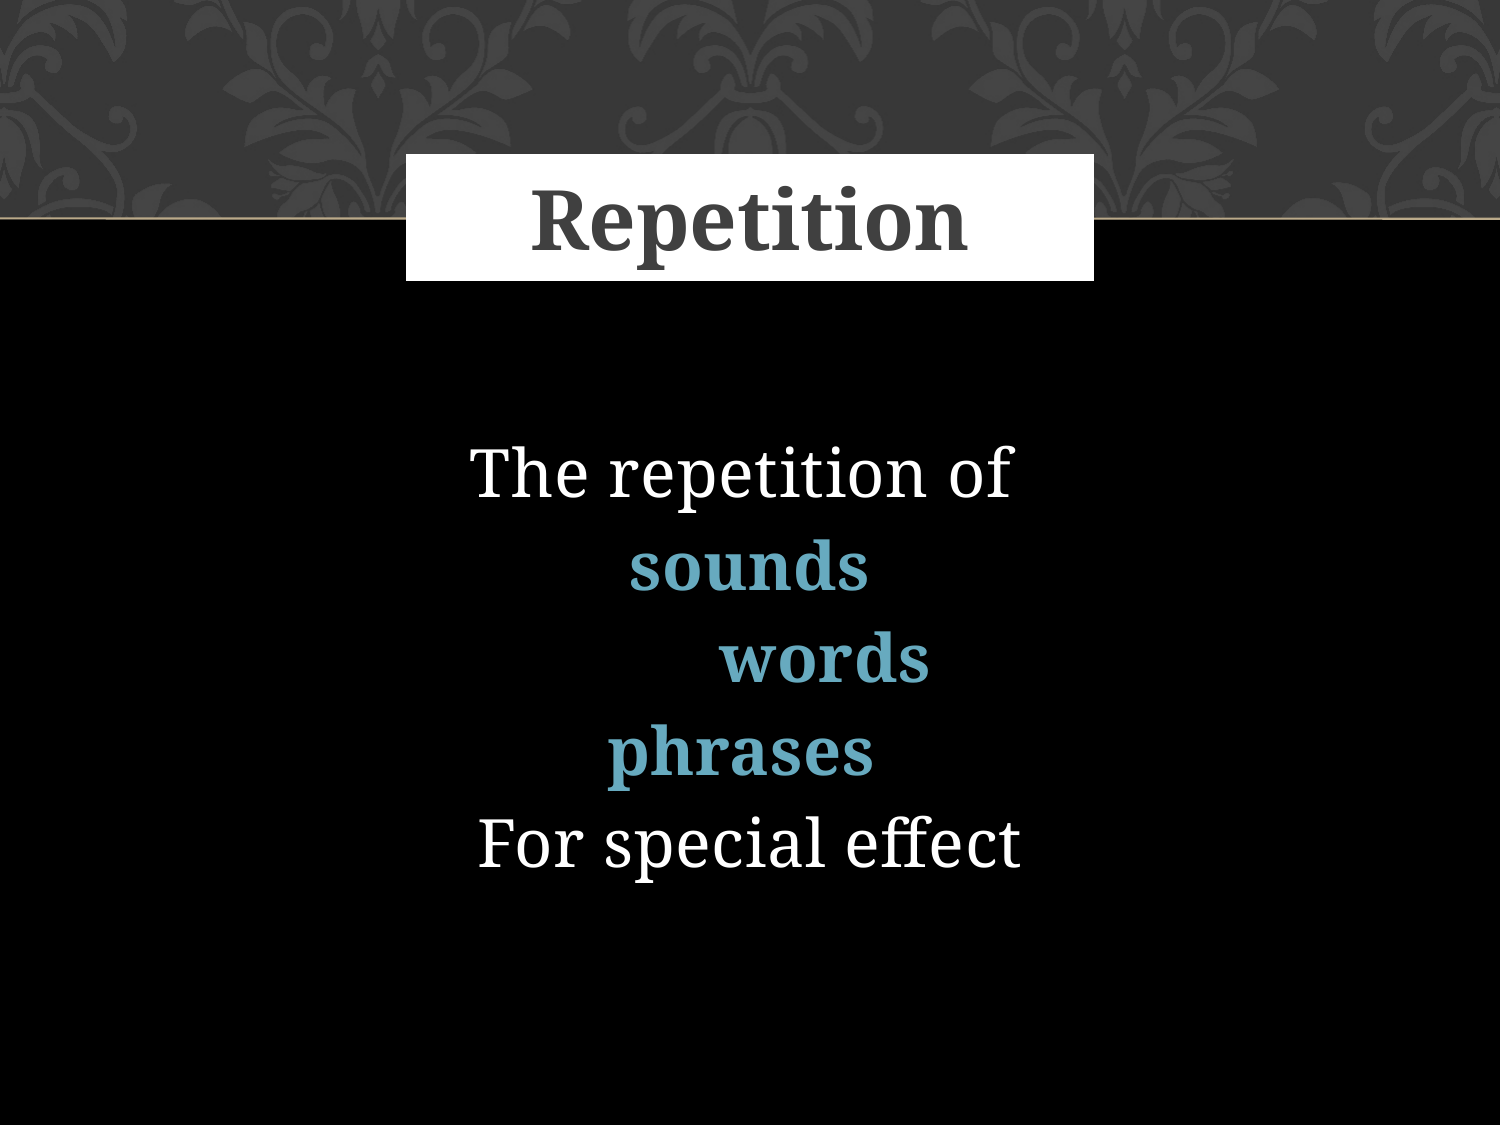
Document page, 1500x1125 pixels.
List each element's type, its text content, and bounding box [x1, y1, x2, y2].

list The repetition of sounds words phrases For special effect [75, 331, 1425, 1007]
title Repetition [406, 154, 1094, 281]
